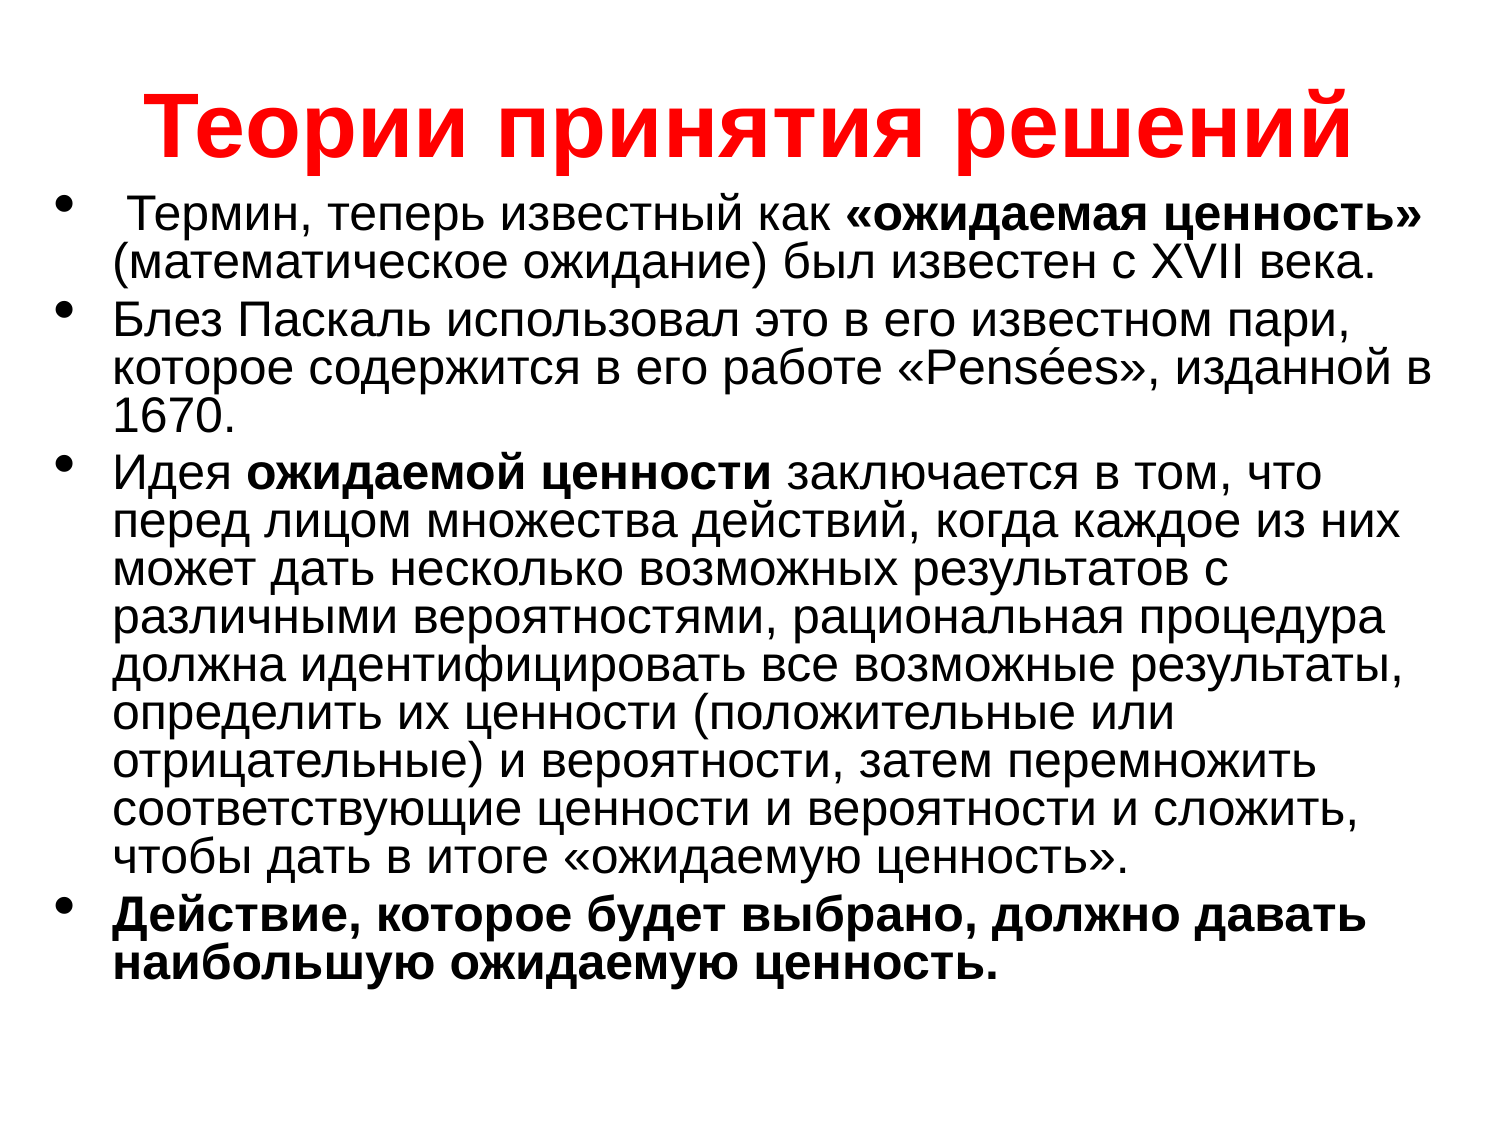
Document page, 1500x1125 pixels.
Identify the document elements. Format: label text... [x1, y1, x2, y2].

text_box Термин, теперь известный как «ожидаемая ценность» (математическое ожидание) был известен с XVII века. Блез Паскаль использовал это в его известном пари, которое содержится в его работе «Pensées», изданной в 1670. Идея ожидаемой ценности заключается в том, что перед лицом множества действий, когда каждое из них может дать несколько возможных результатов с различными вероятностями, рациональная процедура должна идентифицировать все возможные результаты, определить их ценности (положительные или отрицательные) и вероятности, затем перемножить соответствующие ценности и вероятности и сложить, чтобы дать в итоге «ожидаемую ценность». Действие, которое будет выбрано, должно давать наибольшую ожидаемую ценность. [41, 184, 1471, 1059]
text_box Теории принятия решений [75, 45, 1425, 184]
